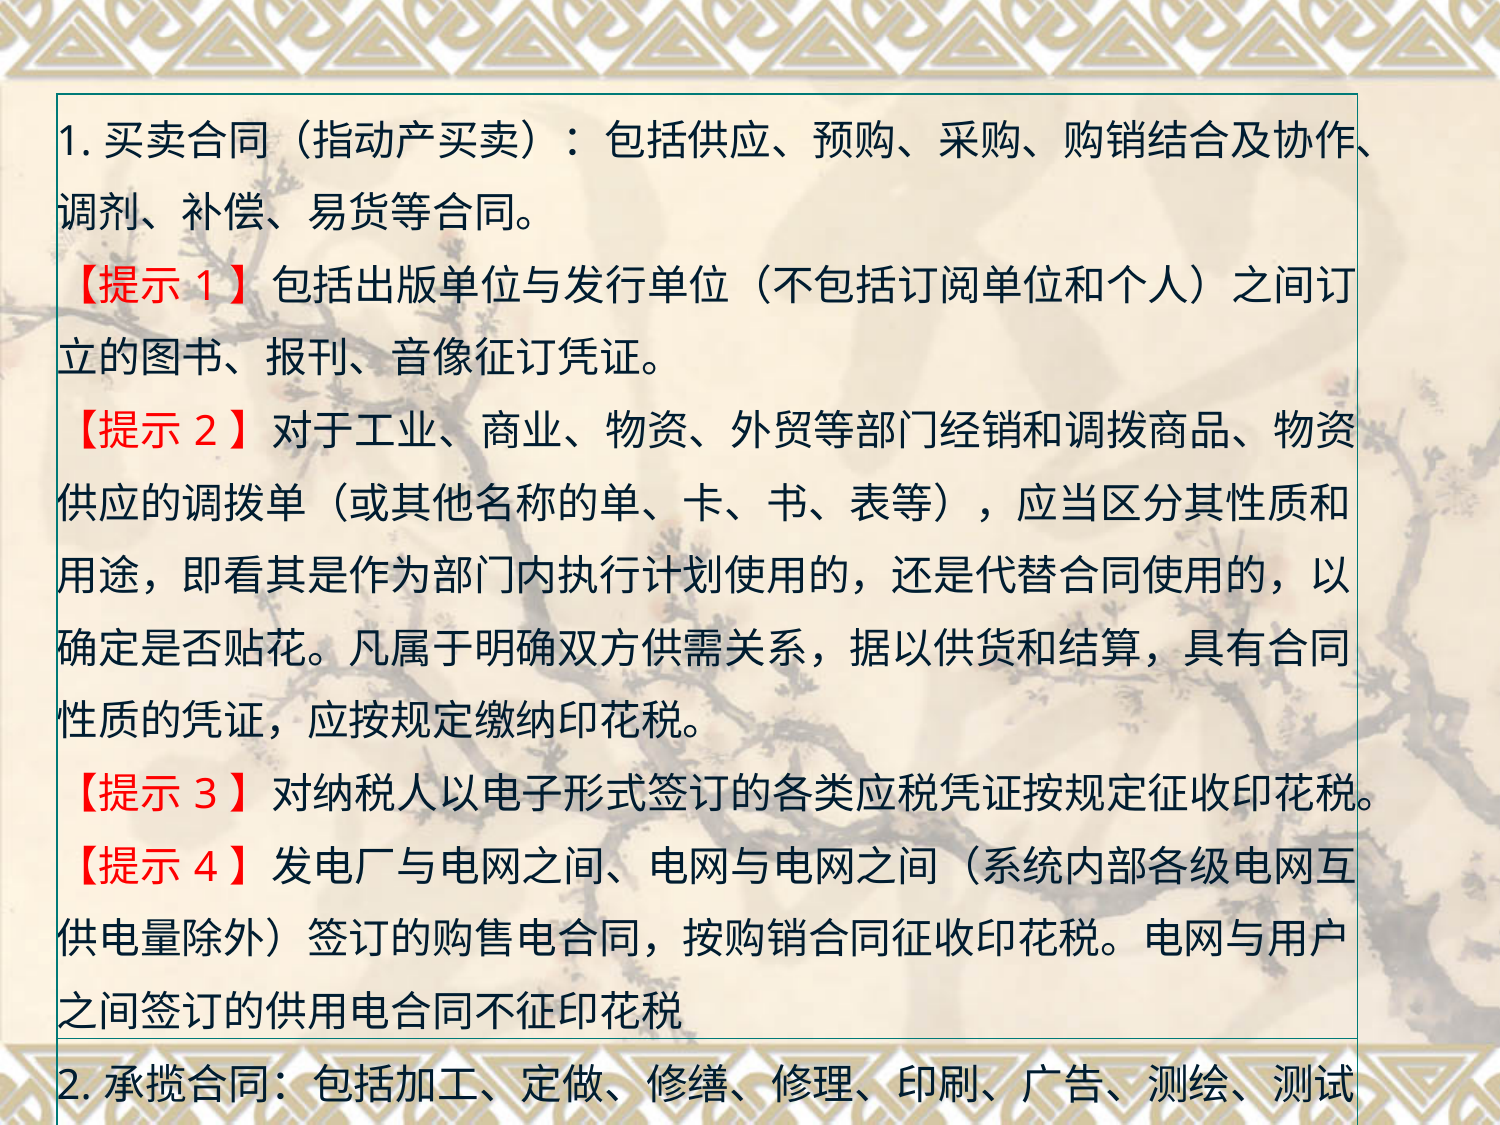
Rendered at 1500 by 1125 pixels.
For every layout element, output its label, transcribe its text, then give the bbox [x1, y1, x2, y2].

table_cell 2.承揽合同：包括加工、定做、修缮、修理、印刷、广告、测绘、测试等合同 [58, 1039, 1357, 1125]
table_header 1.买卖合同（指动产买卖）：包括供应、预购、采购、购销结合及协作、调剂、补偿、易货等合同。 【提示1】包括出版单位与发行单位（不包括订阅单位和个人）之间订立的图书、报刊、音像征订凭证。 【提示2】对于工业、商业、物资、外贸等部门经销和调拨商品、物资供应的调拨单（或其他名称的单、卡、书、表等），应当区分其性质和用途，即看其是作为部门内执行计划使用的，还是代替合同使用的，以确定是否贴花。凡属于明确双方供需关系，据以供货和结算，具有合同性质的凭证，应按规定缴纳印花税。 【提示3】对纳税人以电子形式签订的各类应税凭证按规定征收印花税。 【提示4】发电厂与电网之间、电网与电网之间（系统内部各级电网互供电量除外）签订的购售电合同，按购销合同征收印花税。电网与用户之间签订的供用电合同不征印花税 [58, 95, 1357, 1038]
picture [0, 0, 1500, 1125]
